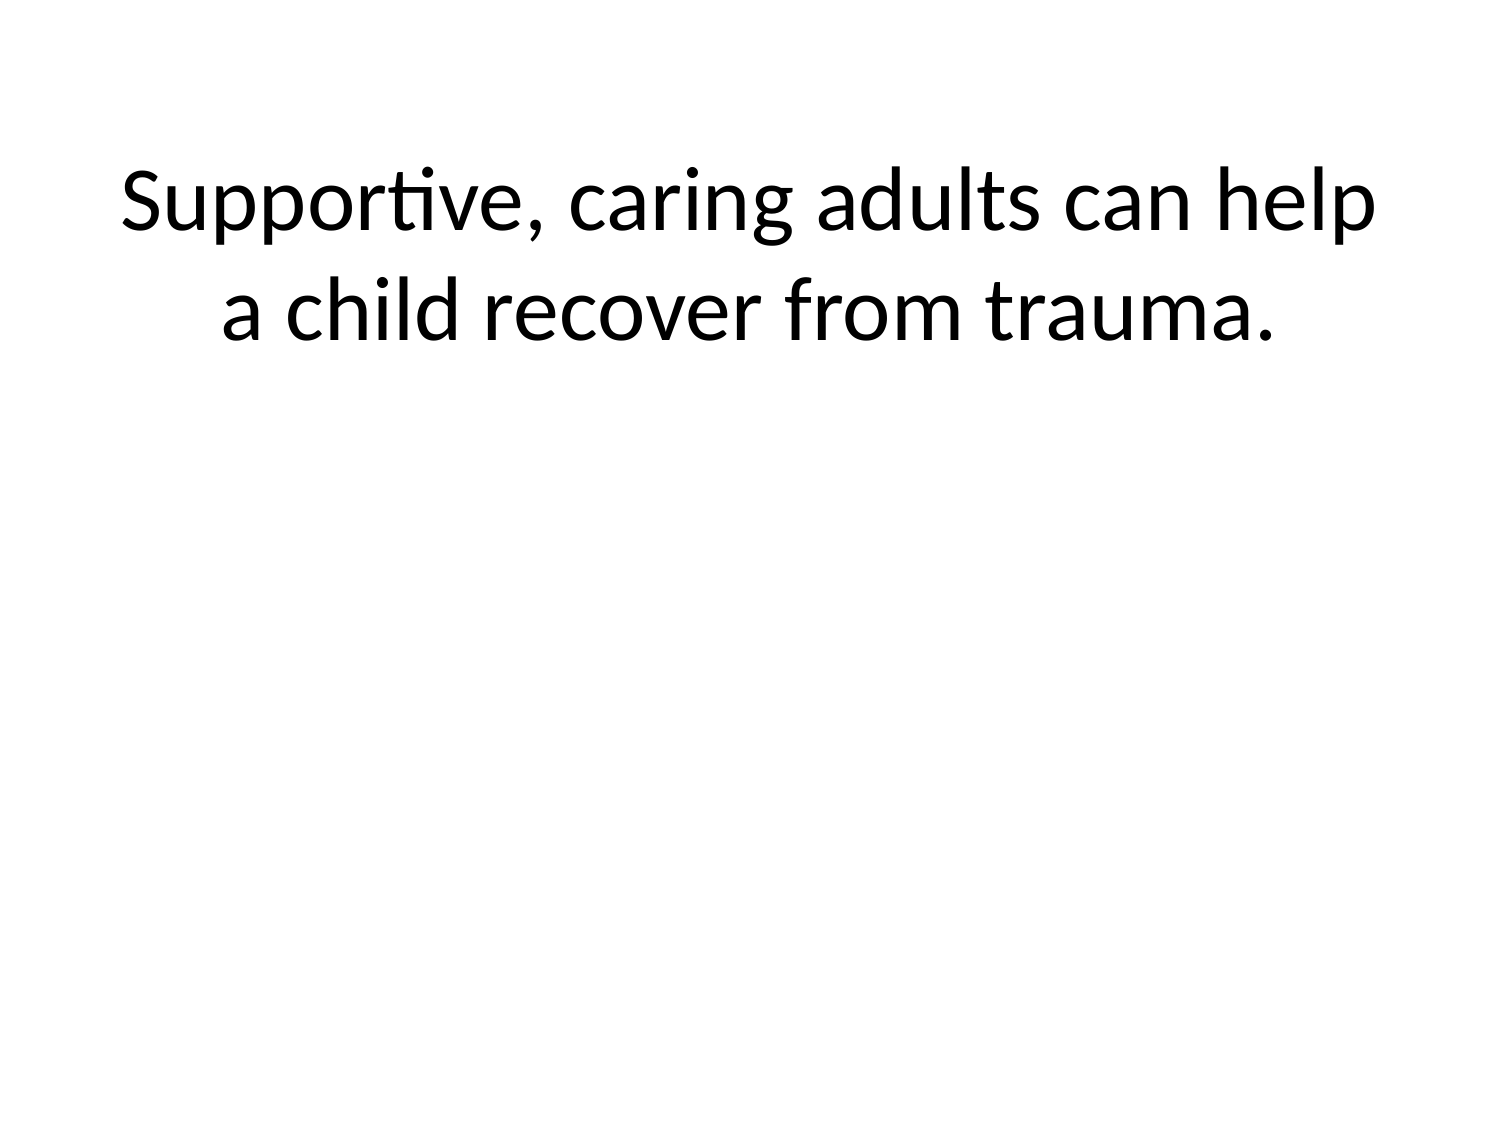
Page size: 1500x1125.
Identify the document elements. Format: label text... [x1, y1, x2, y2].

title Supportive, caring adults can help a child recover from trauma. [75, 45, 1425, 563]
